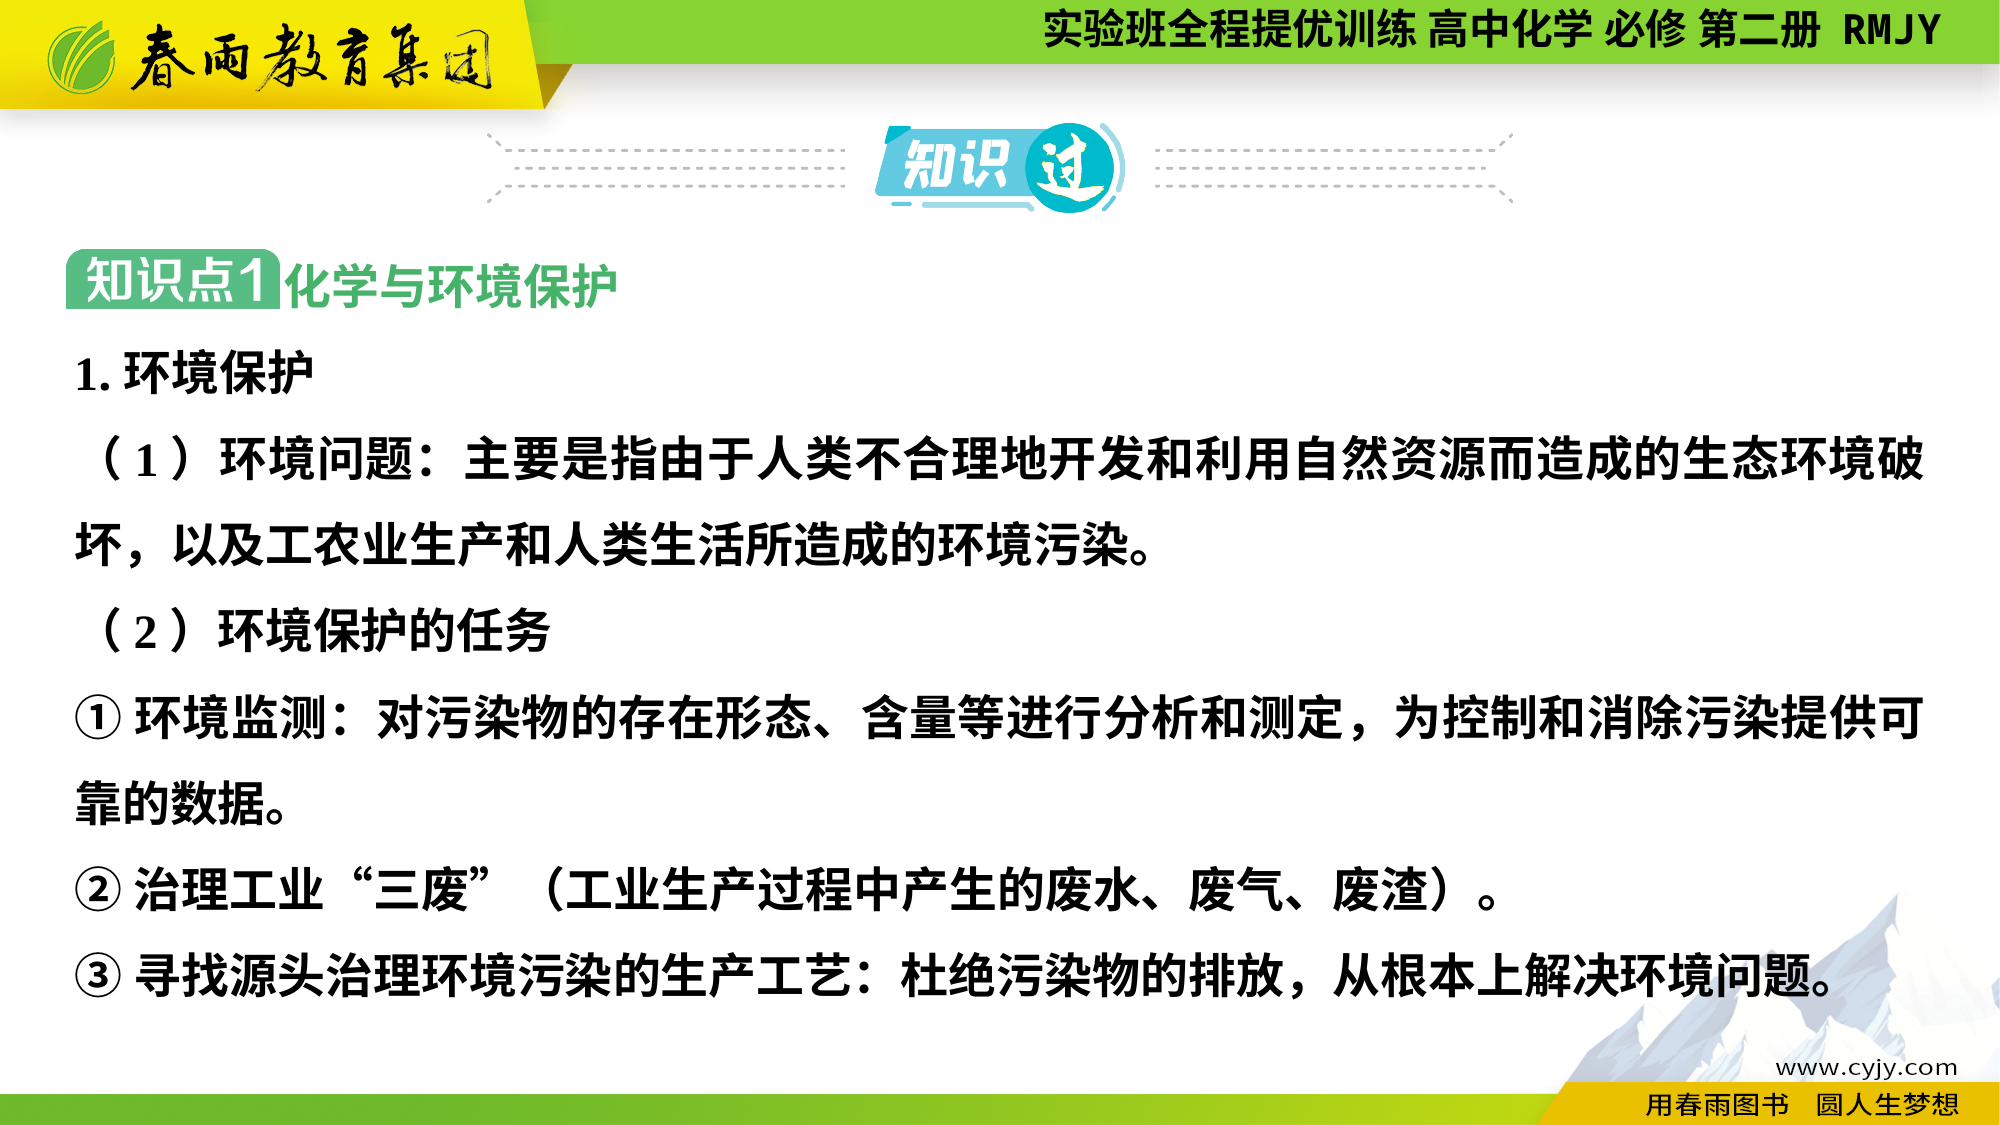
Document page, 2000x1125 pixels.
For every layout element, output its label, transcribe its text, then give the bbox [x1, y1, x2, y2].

text_box 化学与环境保护 1.环境保护 （1）环境问题：主要是指由于人类不合理地开发和利用自然资源而造成的生态环境破坏，以及工农业生产和人类生活所造成的环境污染。 （2）环境保护的任务 ①环境监测：对污染物的存在形态、含量等进行分析和测定，为控制和消除污染提供可靠的数据。 ②治理工业“三废”（工业生产过程中产生的废水、废气、废渣）。 ③寻找源头治理环境污染的生产工艺：杜绝污染物的排放，从根本上解决环境问题。 [59, 220, 1944, 1011]
picture [0, 0, 2000, 1125]
